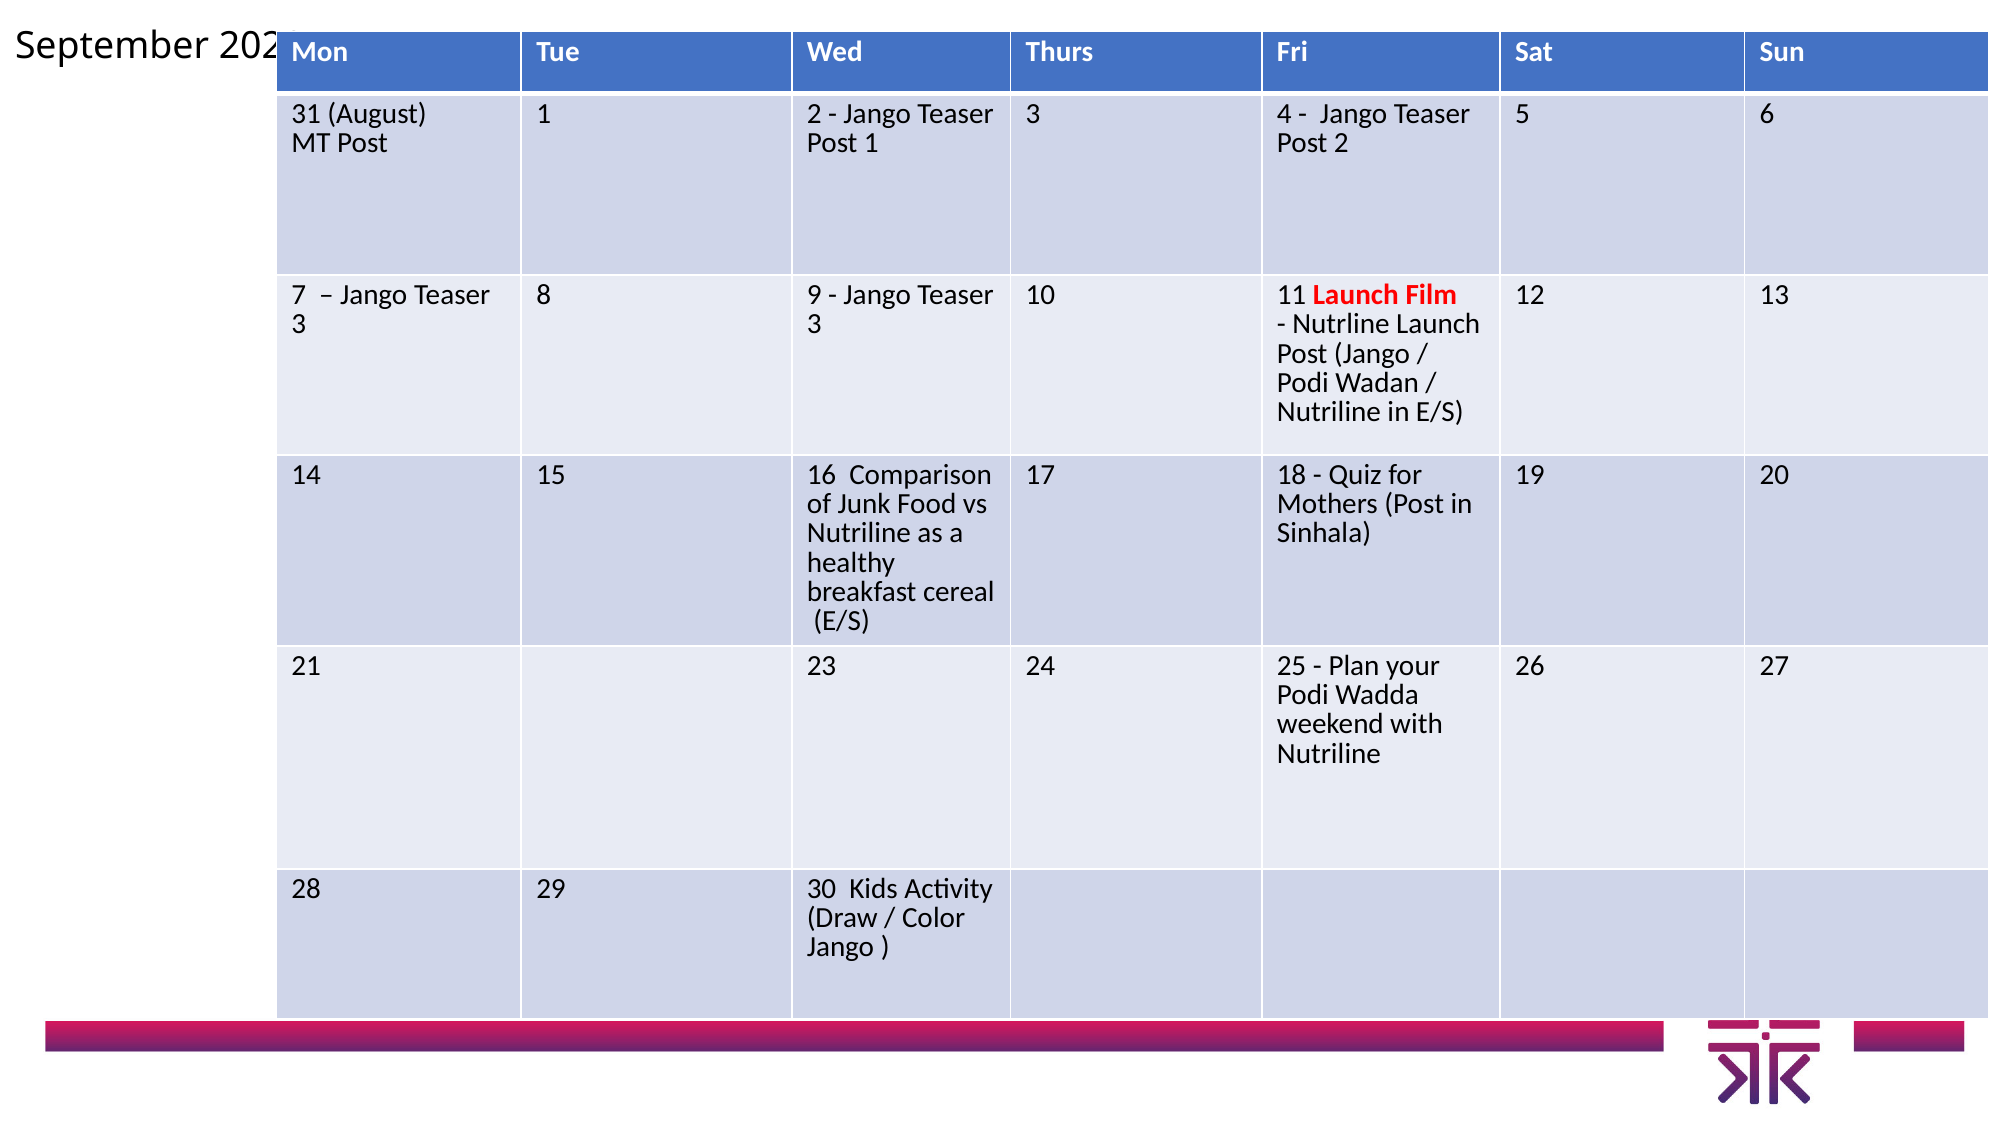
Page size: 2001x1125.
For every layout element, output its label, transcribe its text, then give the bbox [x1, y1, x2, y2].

table_cell 18 - Quiz for Mothers (Post in Sinhala) [1263, 456, 1499, 645]
table_header Wed [793, 32, 1010, 91]
table_header Thurs [1011, 32, 1261, 91]
table_cell 2 - Jango Teaser Post 1 [793, 96, 1010, 274]
table_cell 19 [1501, 456, 1744, 645]
title September 2020 [0, 31, 276, 108]
table_cell 31 (August) MT Post [277, 96, 520, 274]
table_cell 17 [1011, 456, 1261, 645]
table_cell 1 [522, 96, 791, 274]
table_cell 3 [1011, 96, 1261, 274]
table_header Sun [1745, 32, 1988, 91]
table_cell 6 [1745, 96, 1988, 274]
table_cell [1011, 870, 1261, 1018]
table_cell 25 - Plan your Podi Wadda weekend with Nutriline [1263, 647, 1499, 868]
table_cell 27 [1745, 647, 1988, 868]
table_cell 29 [522, 870, 791, 1018]
picture [0, 0, 2000, 1125]
table_cell 15 [522, 456, 791, 645]
table_cell 30 Kids Activity (Draw / Color Jango ) [793, 870, 1010, 1018]
table_cell 7 – Jango Teaser 3 [277, 276, 520, 454]
table_cell 20 [1745, 456, 1988, 645]
table_header Fri [1263, 32, 1499, 91]
table_cell 26 [1501, 647, 1744, 868]
table_cell [1263, 870, 1499, 1018]
table_cell 28 [277, 870, 520, 1018]
table_header Tue [522, 32, 791, 91]
table_cell 23 [793, 647, 1010, 868]
table_cell [1501, 870, 1744, 1018]
table_cell 21 [277, 647, 520, 868]
table_cell 14 [277, 456, 520, 645]
table_cell 16 Comparison of Junk Food vs Nutriline as a healthy breakfast cereal (E/S) [793, 456, 1010, 645]
table_cell 9 - Jango Teaser 3 [793, 276, 1010, 454]
table_cell 8 [522, 276, 791, 454]
table_header Mon [277, 32, 520, 91]
table_cell 12 [1501, 276, 1744, 454]
table_cell 11 Launch Film - Nutrline Launch Post (Jango / Podi Wadan / Nutriline in E/S) [1263, 276, 1499, 454]
table_cell 13 [1745, 276, 1988, 454]
table_cell 5 [1501, 96, 1744, 274]
table_header Sat [1501, 32, 1744, 91]
table_cell [1745, 870, 1988, 1018]
table_cell 24 [1011, 647, 1261, 868]
table_cell 10 [1011, 276, 1261, 454]
table_cell [522, 647, 791, 868]
table_cell 4 - Jango Teaser Post 2 [1263, 96, 1499, 274]
